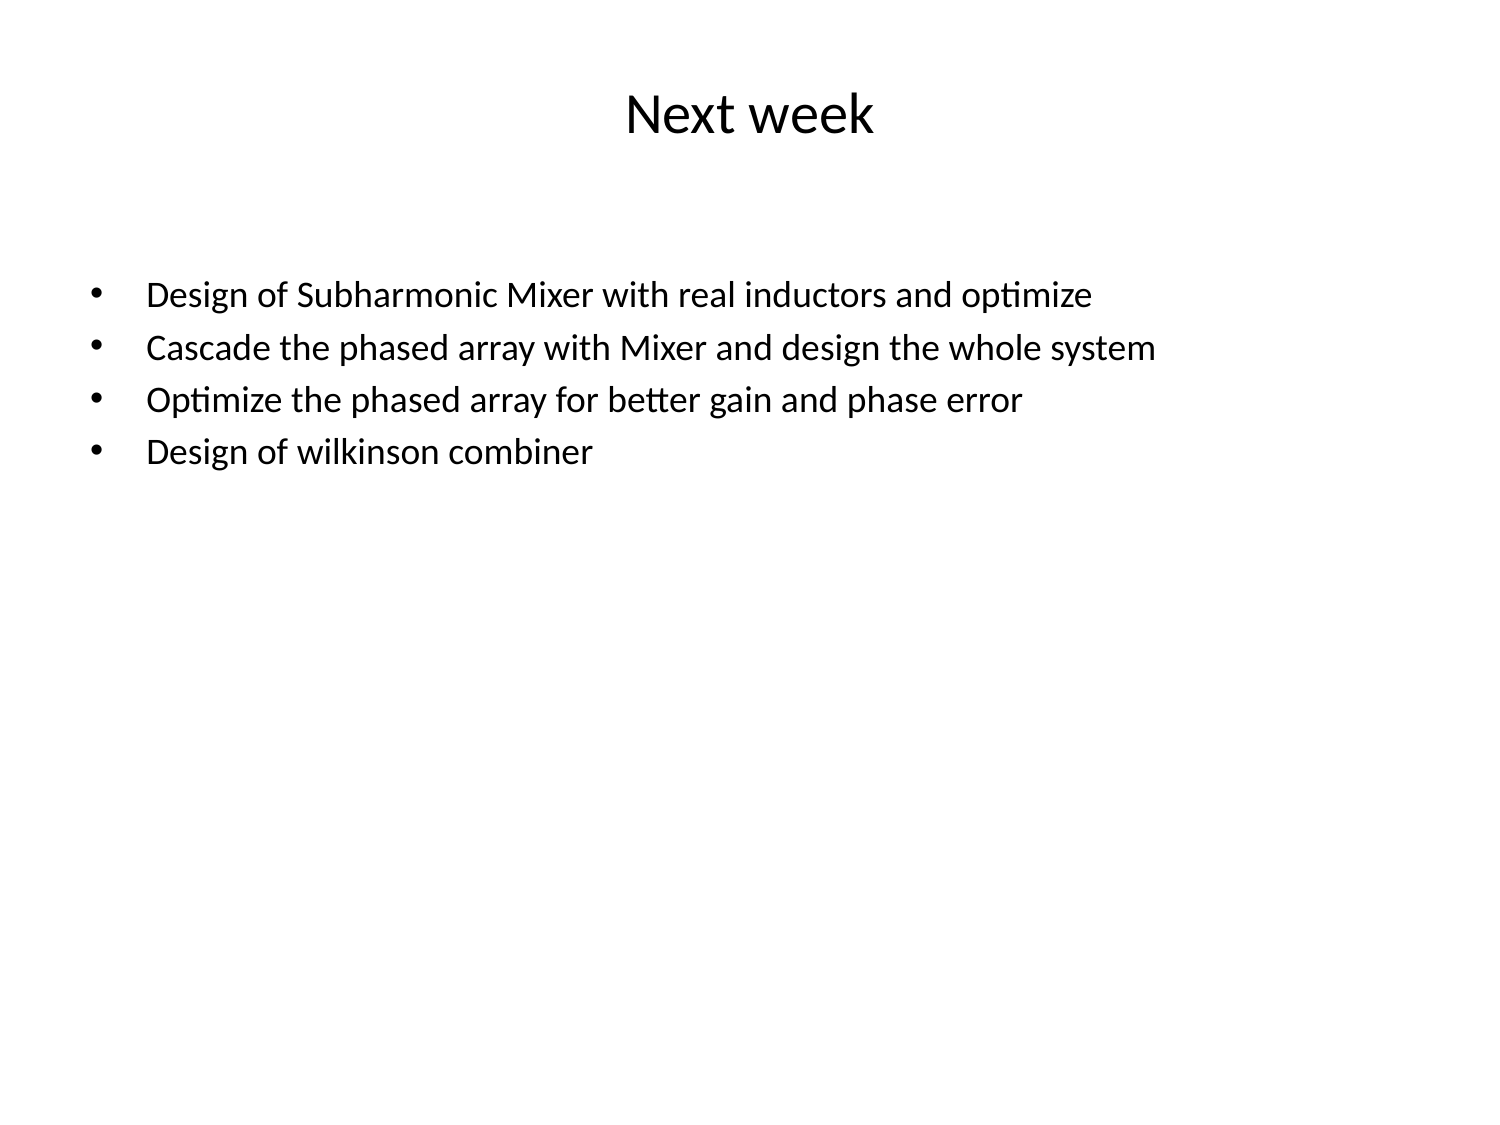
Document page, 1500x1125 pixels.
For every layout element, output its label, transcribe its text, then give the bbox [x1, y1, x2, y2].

list Design of Subharmonic Mixer with real inductors and optimize Cascade the phased array with Mixer and design the whole system Optimize the phased array for better gain and phase error Design of wilkinson combiner [75, 262, 1425, 1005]
title Next week [75, 45, 1425, 175]
